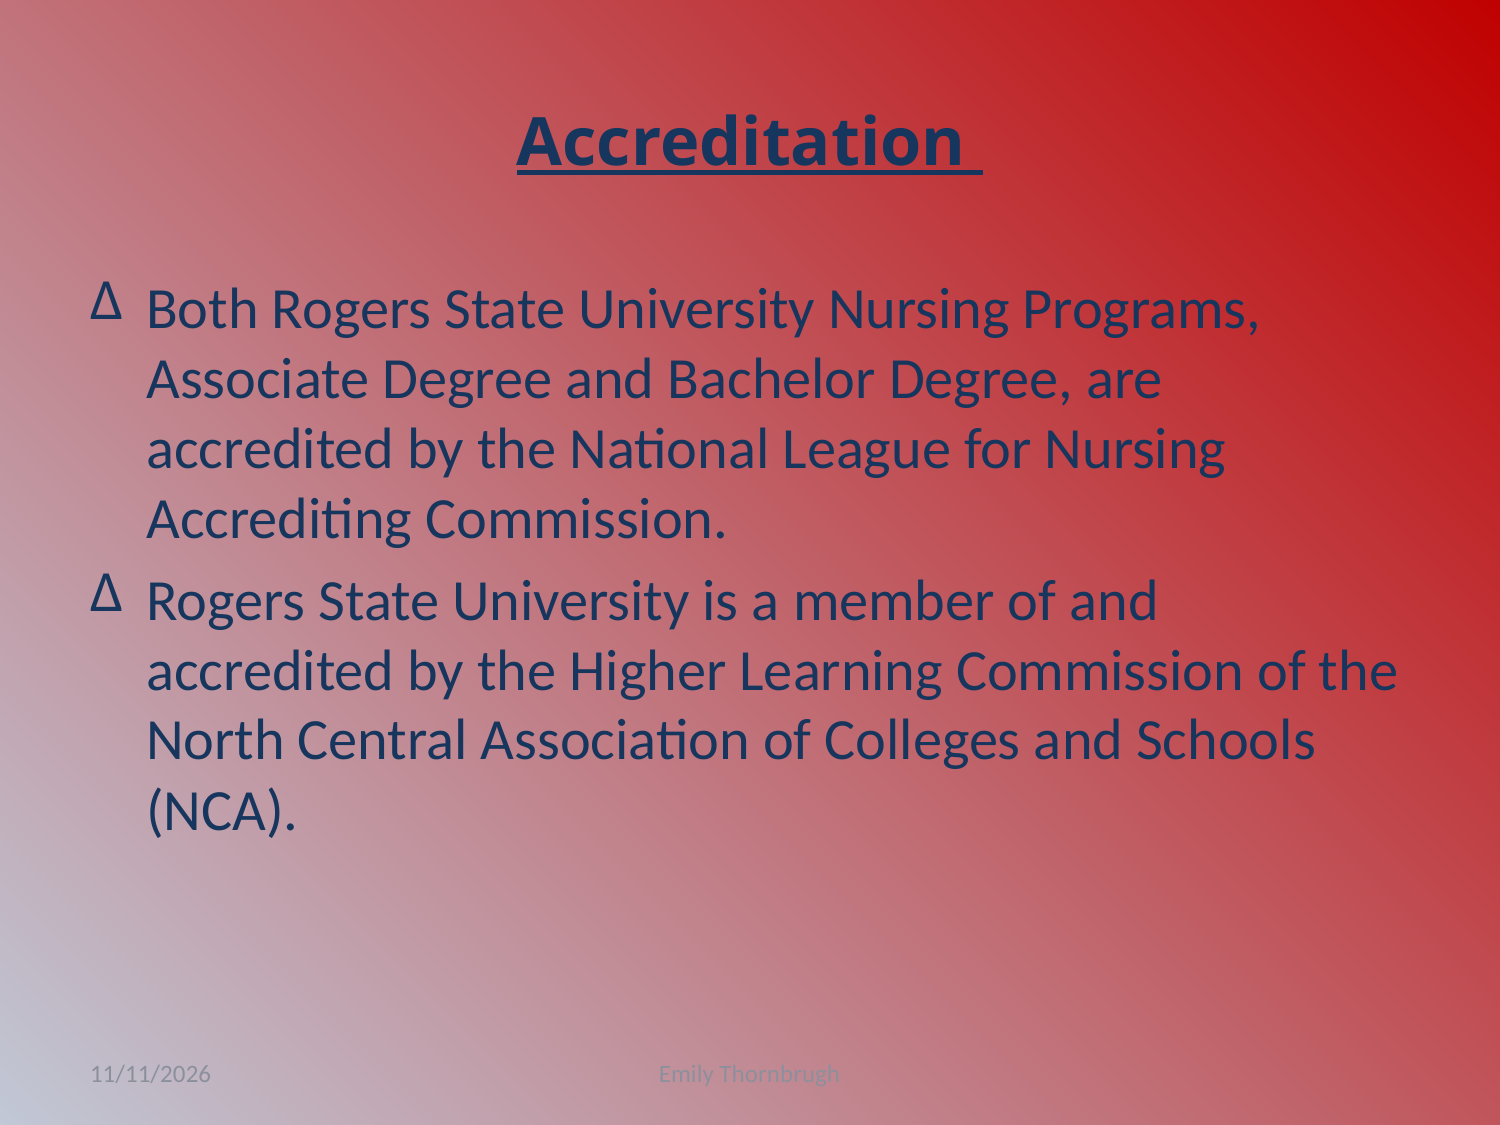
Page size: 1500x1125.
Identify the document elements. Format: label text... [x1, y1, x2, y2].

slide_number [75, 1042, 425, 1103]
footer Emily Thornbrugh [512, 1042, 988, 1103]
title Accreditation [75, 45, 1425, 233]
list Both Rogers State University Nursing Programs, Associate Degree and Bachelor Degree, are accredited by the National League for Nursing Accrediting Commission. Rogers State University is a member of and accredited by the Higher Learning Commission of the North Central Association of Colleges and Schools (NCA). [75, 262, 1425, 1005]
